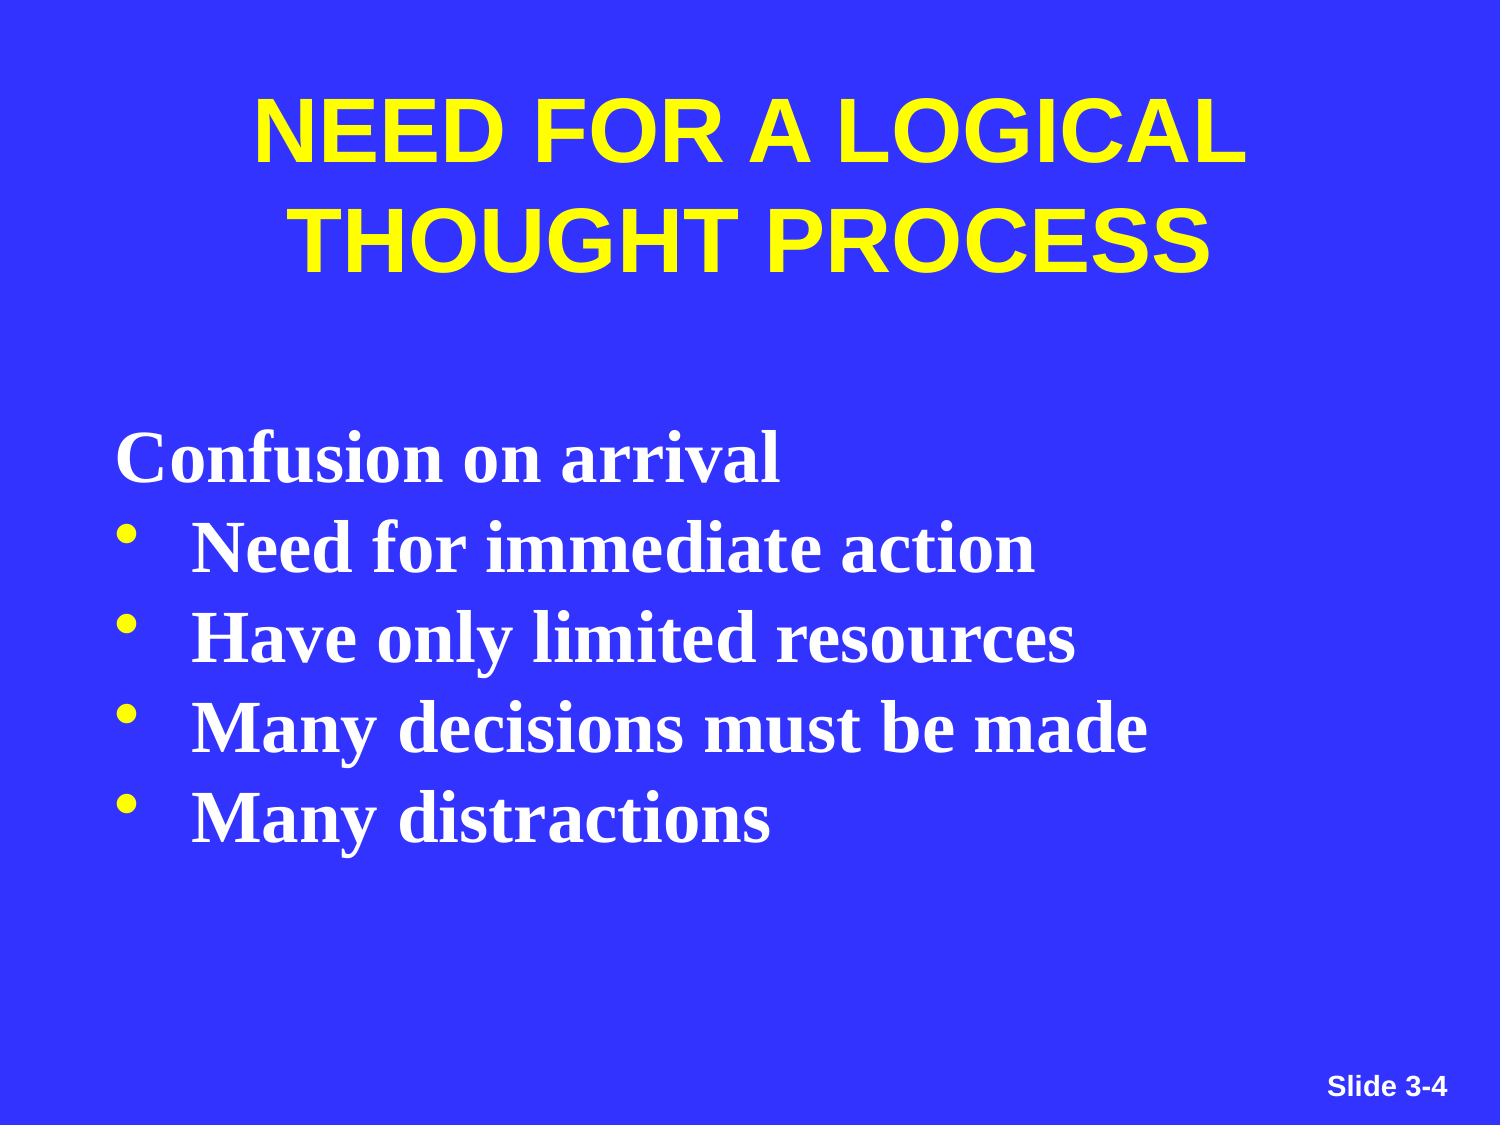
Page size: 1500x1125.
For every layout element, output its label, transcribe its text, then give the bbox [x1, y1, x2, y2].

list Confusion on arrival Need for immediate action Have only limited resources Many decisions must be made Many distractions [99, 399, 1447, 1038]
title NEED FOR A LOGICAL THOUGHT PROCESS [74, 87, 1426, 276]
slide_number Slide 3-4 [1112, 1059, 1463, 1125]
